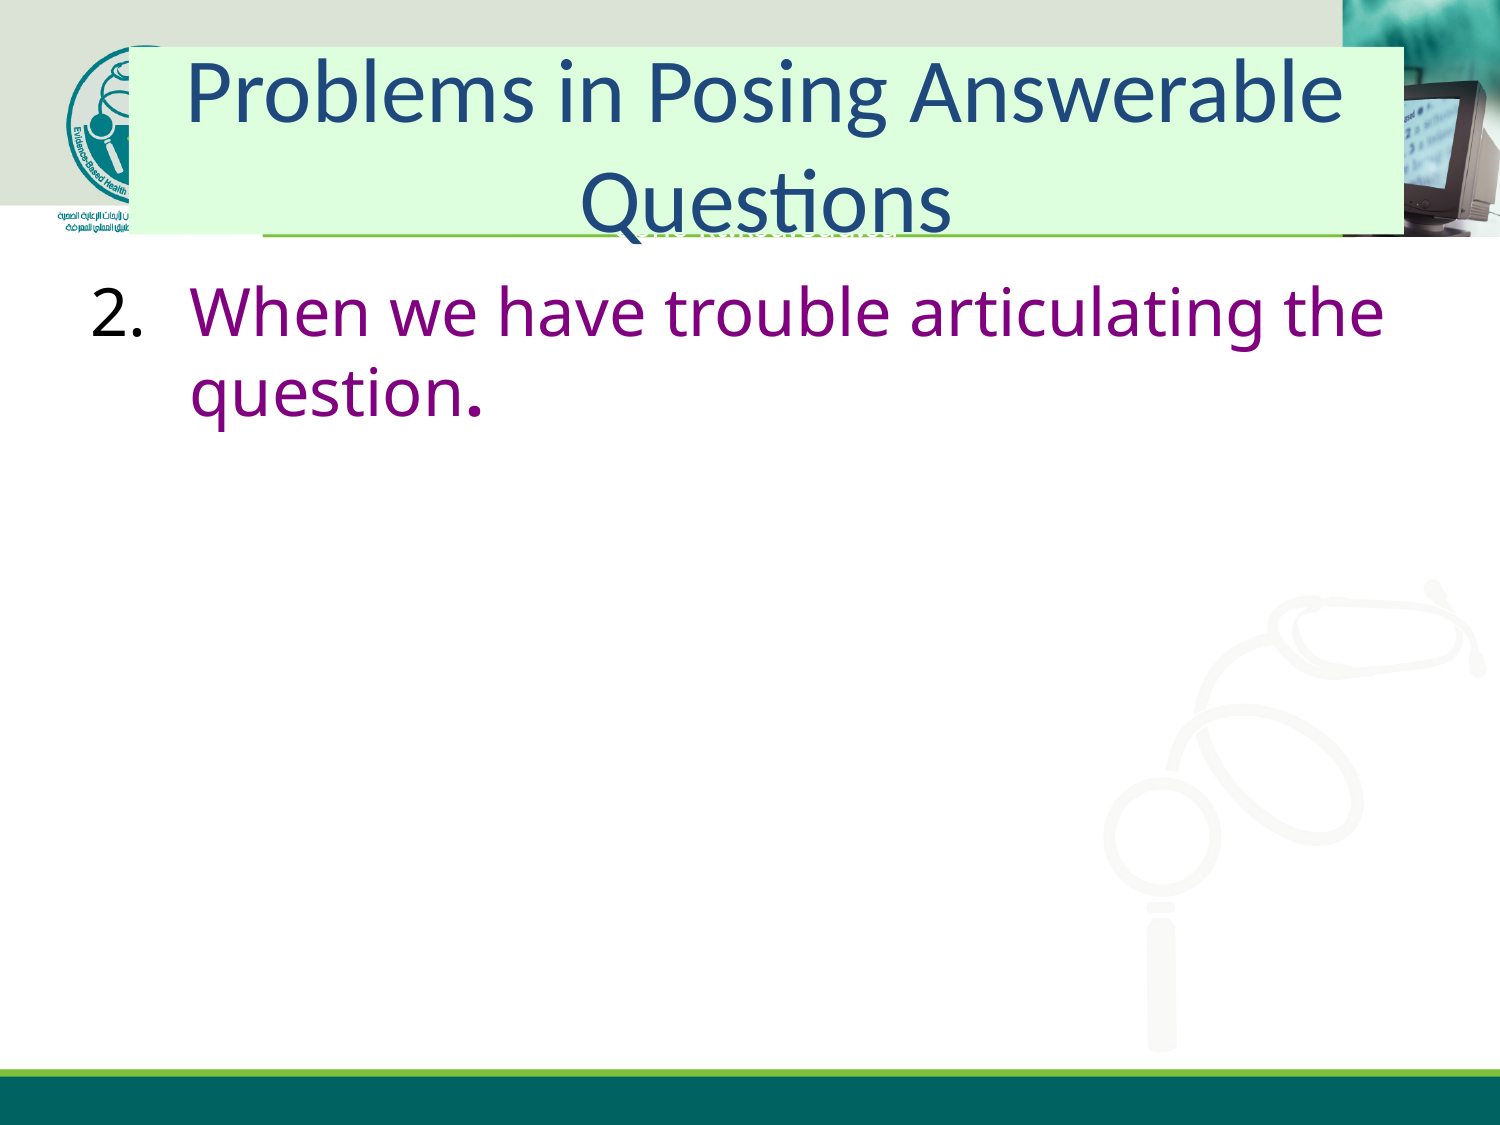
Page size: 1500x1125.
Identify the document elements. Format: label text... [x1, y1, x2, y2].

list When we have trouble articulating the question. [74, 262, 1426, 1006]
text_box Problems in Posing Answerable Questions [128, 46, 1404, 235]
picture [0, 0, 1500, 1125]
